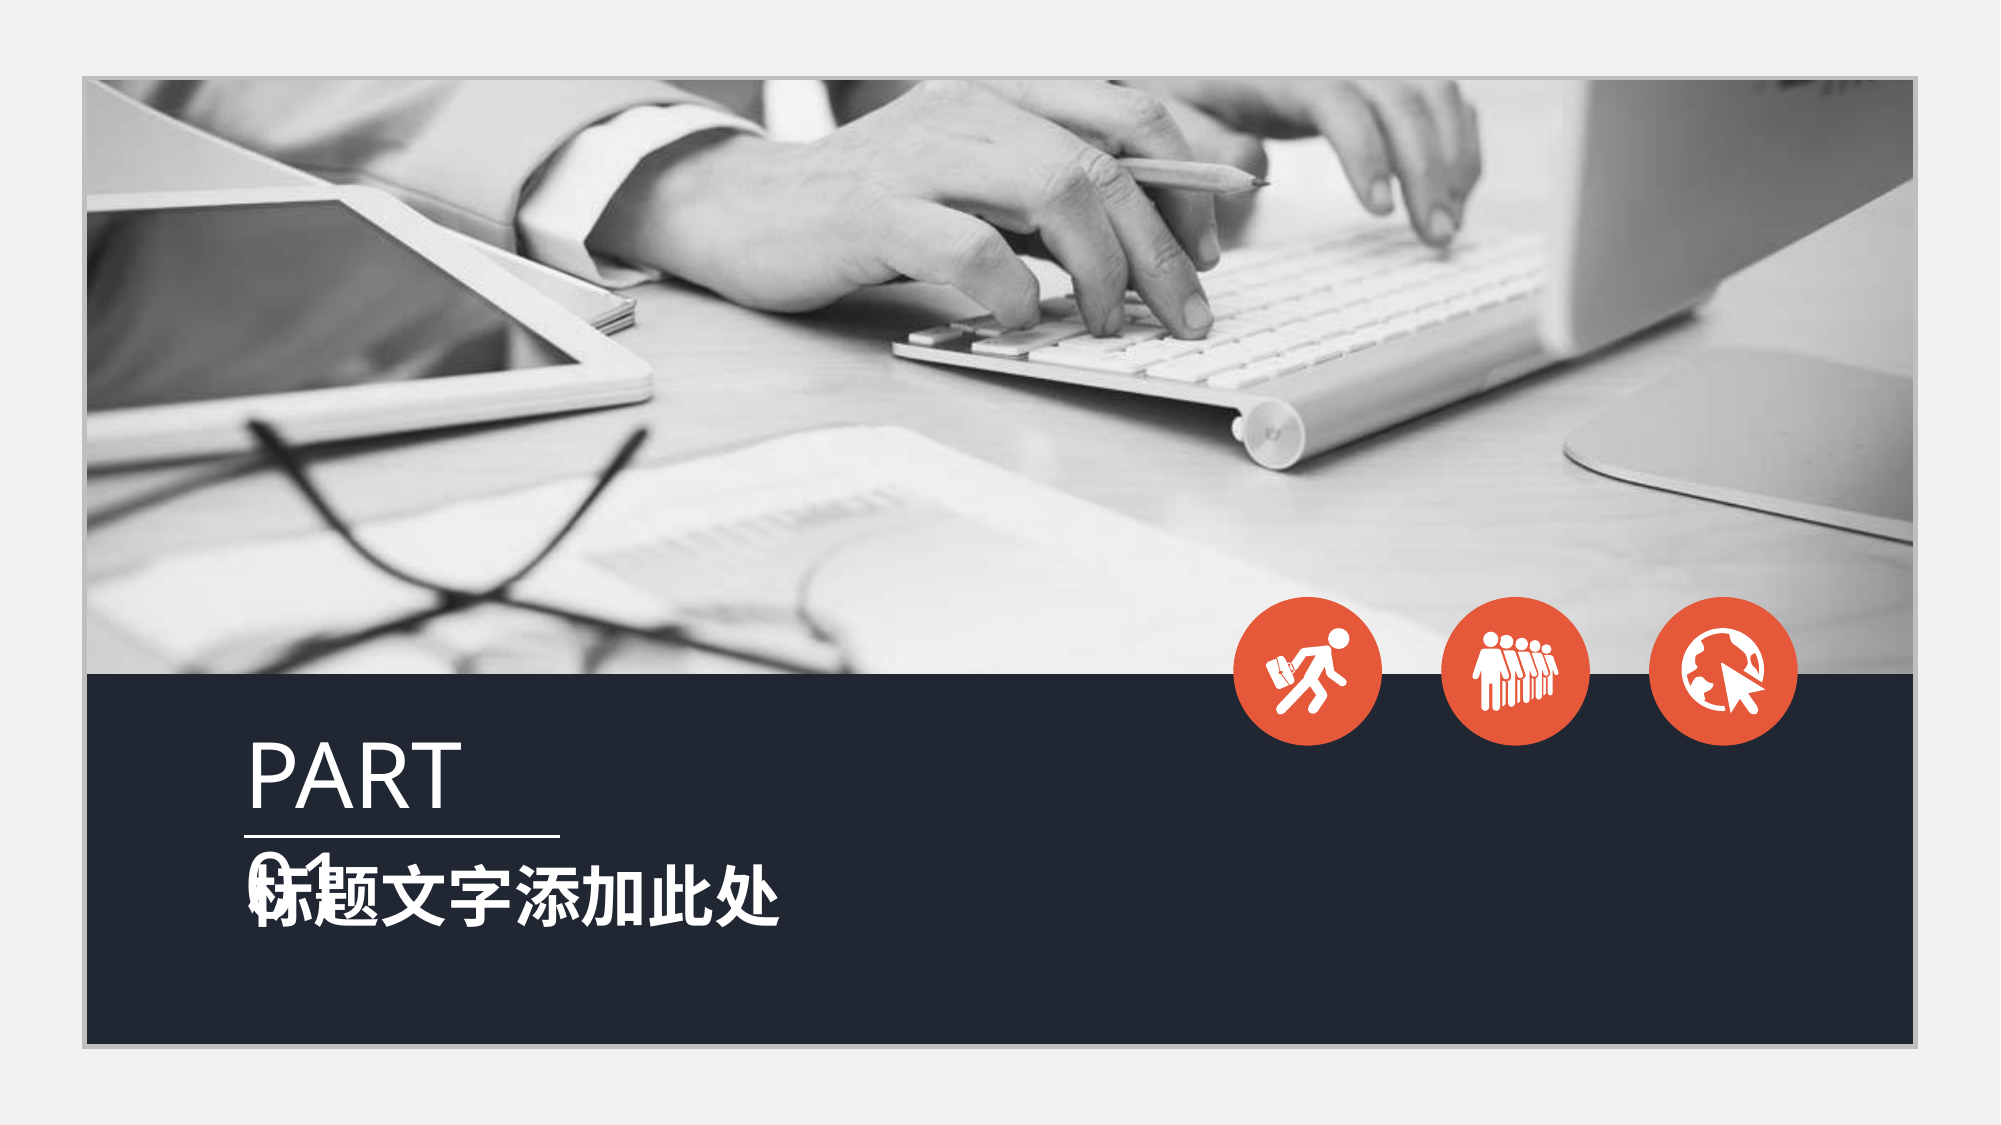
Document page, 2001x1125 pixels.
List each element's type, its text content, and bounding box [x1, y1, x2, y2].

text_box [1233, 596, 1382, 746]
picture [83, 77, 1916, 674]
text_box 标题文字添加此处 [232, 847, 796, 942]
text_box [1441, 596, 1590, 746]
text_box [1649, 596, 1798, 746]
text_box PART 01 [229, 709, 546, 945]
text_box [83, 77, 1917, 1048]
